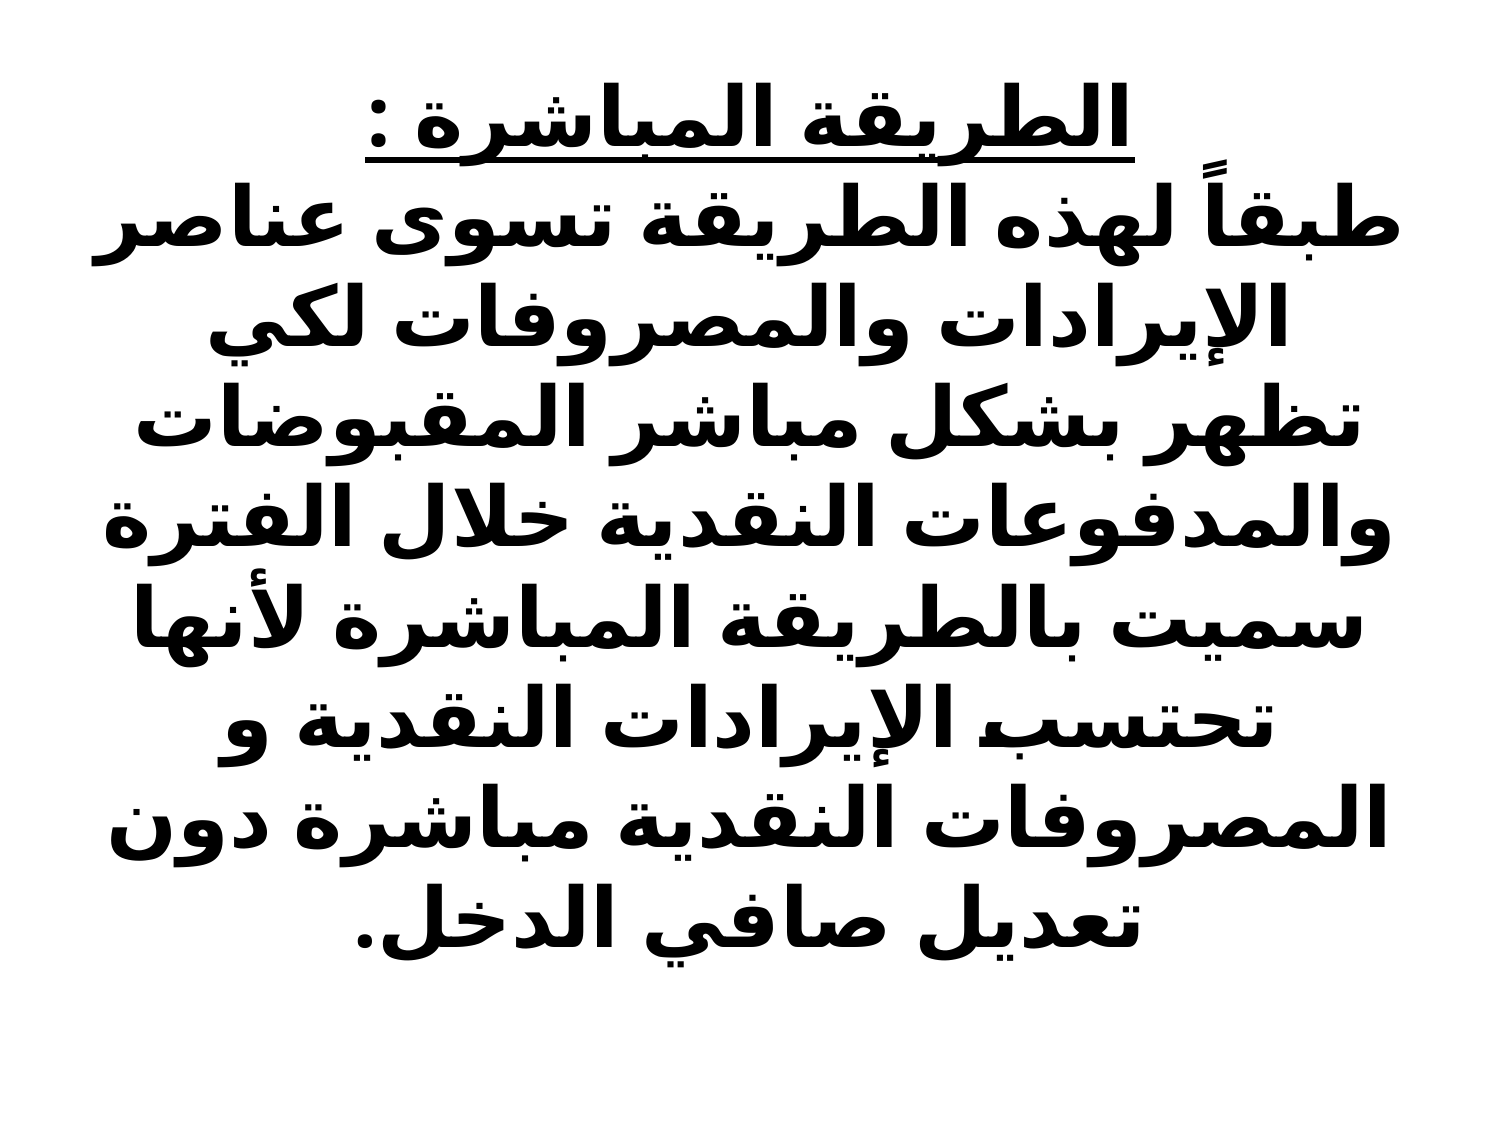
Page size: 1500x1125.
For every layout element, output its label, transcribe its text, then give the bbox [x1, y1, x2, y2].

title الطريقة المباشرة : طبقاً لهذه الطريقة تسوى عناصر الإيرادات والمصروفات لكي تظهر بشكل مباشر المقبوضات والمدفوعات النقدية خلال الفترة سميت بالطريقة المباشرة لأنها تحتسب الإيرادات النقدية و المصروفات النقدية مباشرة دون تعديل صافي الدخل. [75, 45, 1425, 1083]
